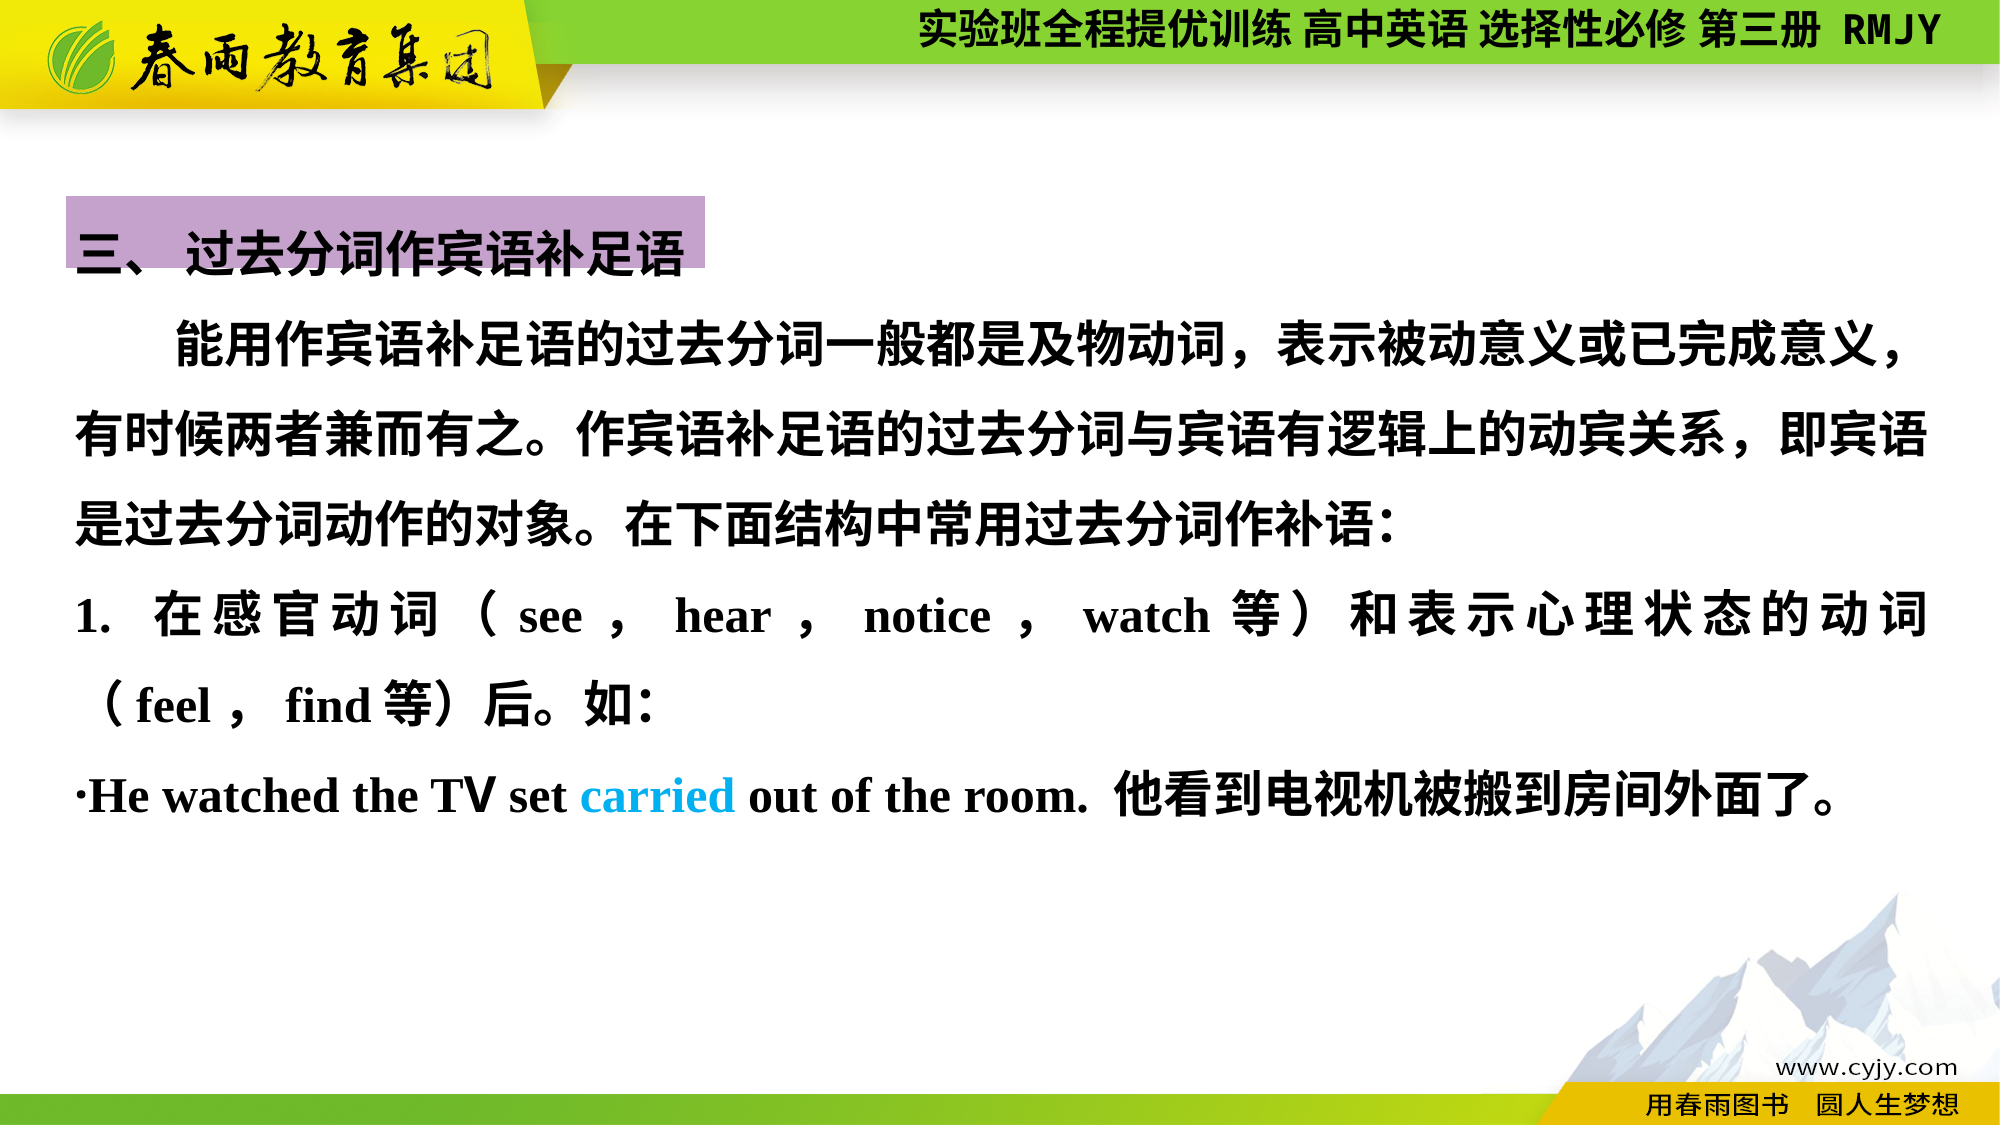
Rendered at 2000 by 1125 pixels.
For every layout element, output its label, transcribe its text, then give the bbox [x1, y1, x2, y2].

list 三、 过去分词作宾语补足语 能用作宾语补足语的过去分词一般都是及物动词，表示被动意义或已完成意义，有时候两者兼而有之。作宾语补足语的过去分词与宾语有逻辑上的动宾关系，即宾语是过去分词动作的对象。在下面结构中常用过去分词作补语： 1. 在感官动词（see，hear，notice，watch等）和表示心理状态的动词（feel，find等）后。如： ·He watched the TV set carried out of the room. 他看到电视机被搬到房间外面了。 [59, 184, 1944, 836]
picture [0, 0, 2000, 1125]
